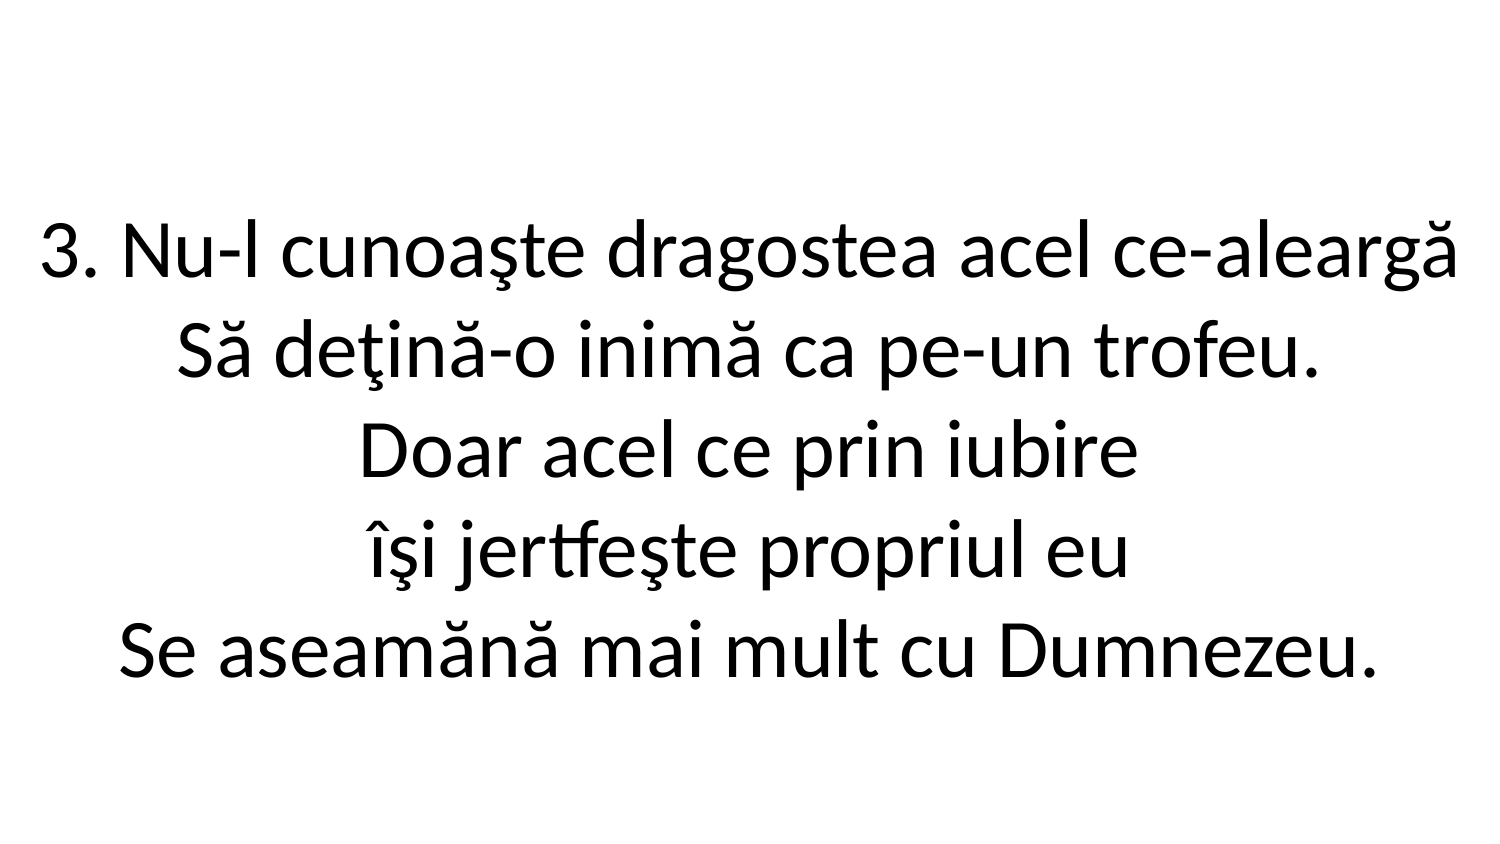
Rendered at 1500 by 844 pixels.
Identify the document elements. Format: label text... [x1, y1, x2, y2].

text_box 3. Nu-l cunoaşte dragostea acel ce-aleargă Să deţină-o inimă ca pe-un trofeu. Doar acel ce prin iubire îşi jertfeşte propriul eu Se aseamănă mai mult cu Dumnezeu. [23, 142, 1477, 702]
